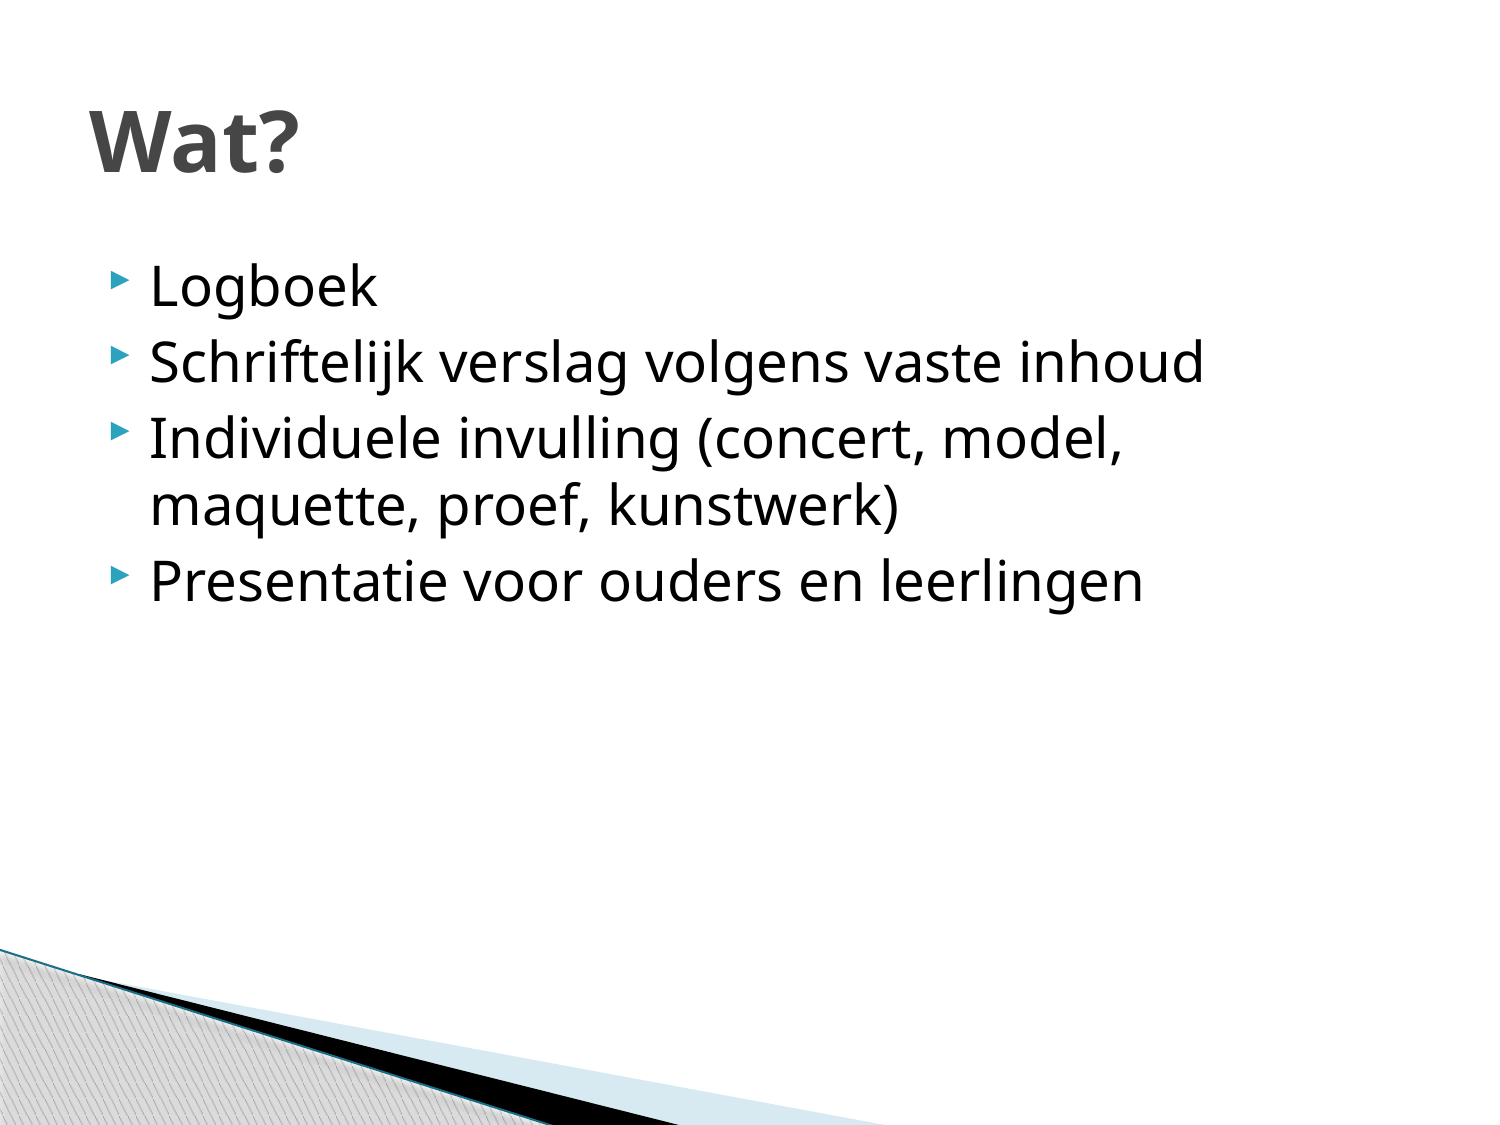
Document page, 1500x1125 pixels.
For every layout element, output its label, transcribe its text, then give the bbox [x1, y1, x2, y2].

title Wat? [75, 45, 1425, 233]
list Logboek Schriftelijk verslag volgens vaste inhoud Individuele invulling (concert, model, maquette, proef, kunstwerk) Presentatie voor ouders en leerlingen [75, 243, 1425, 986]
